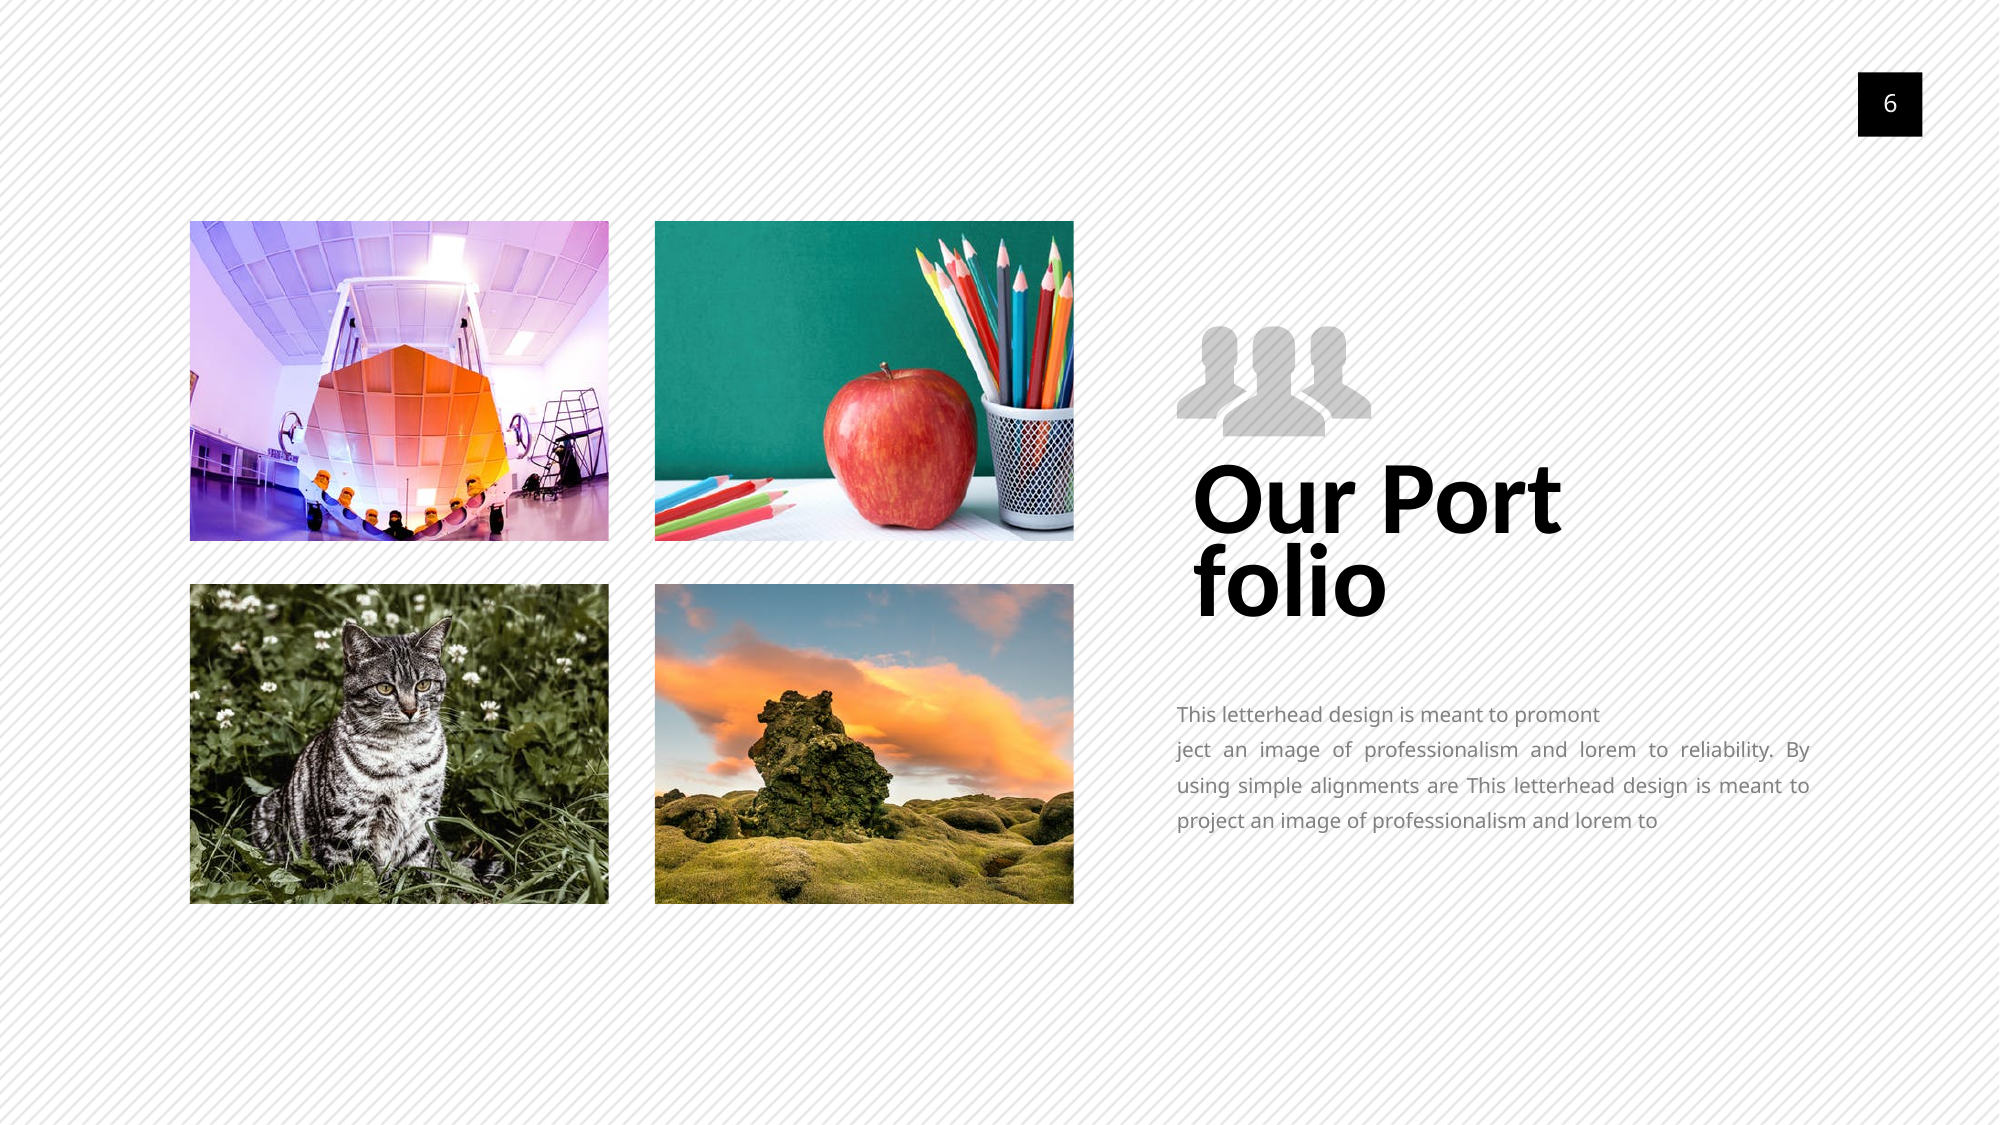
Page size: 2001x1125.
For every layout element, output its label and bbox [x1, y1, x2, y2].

text_box [1176, 326, 1810, 843]
picture [0, 0, 2000, 1125]
